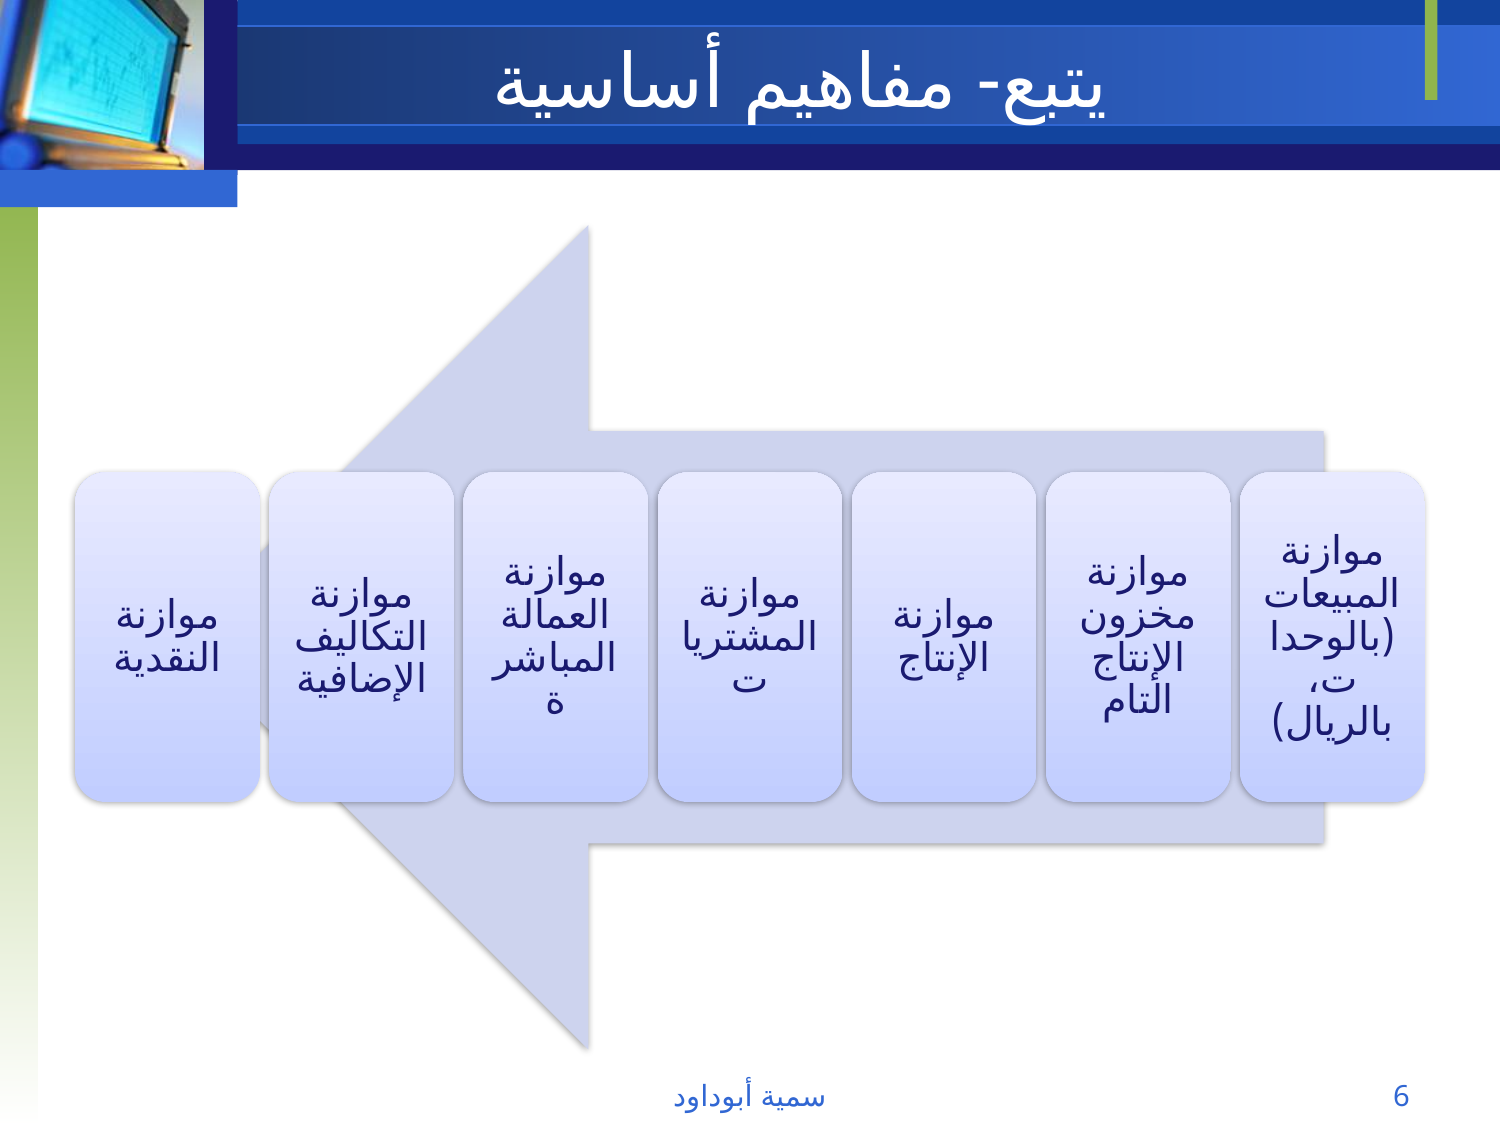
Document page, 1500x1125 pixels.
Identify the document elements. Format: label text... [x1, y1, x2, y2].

title يتبع- مفاهيم أساسية [237, 33, 1363, 122]
picture [0, 0, 204, 169]
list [74, 224, 1426, 1050]
footer سمية أبوداود [512, 1069, 988, 1111]
slide_number 6 [1074, 1069, 1426, 1111]
